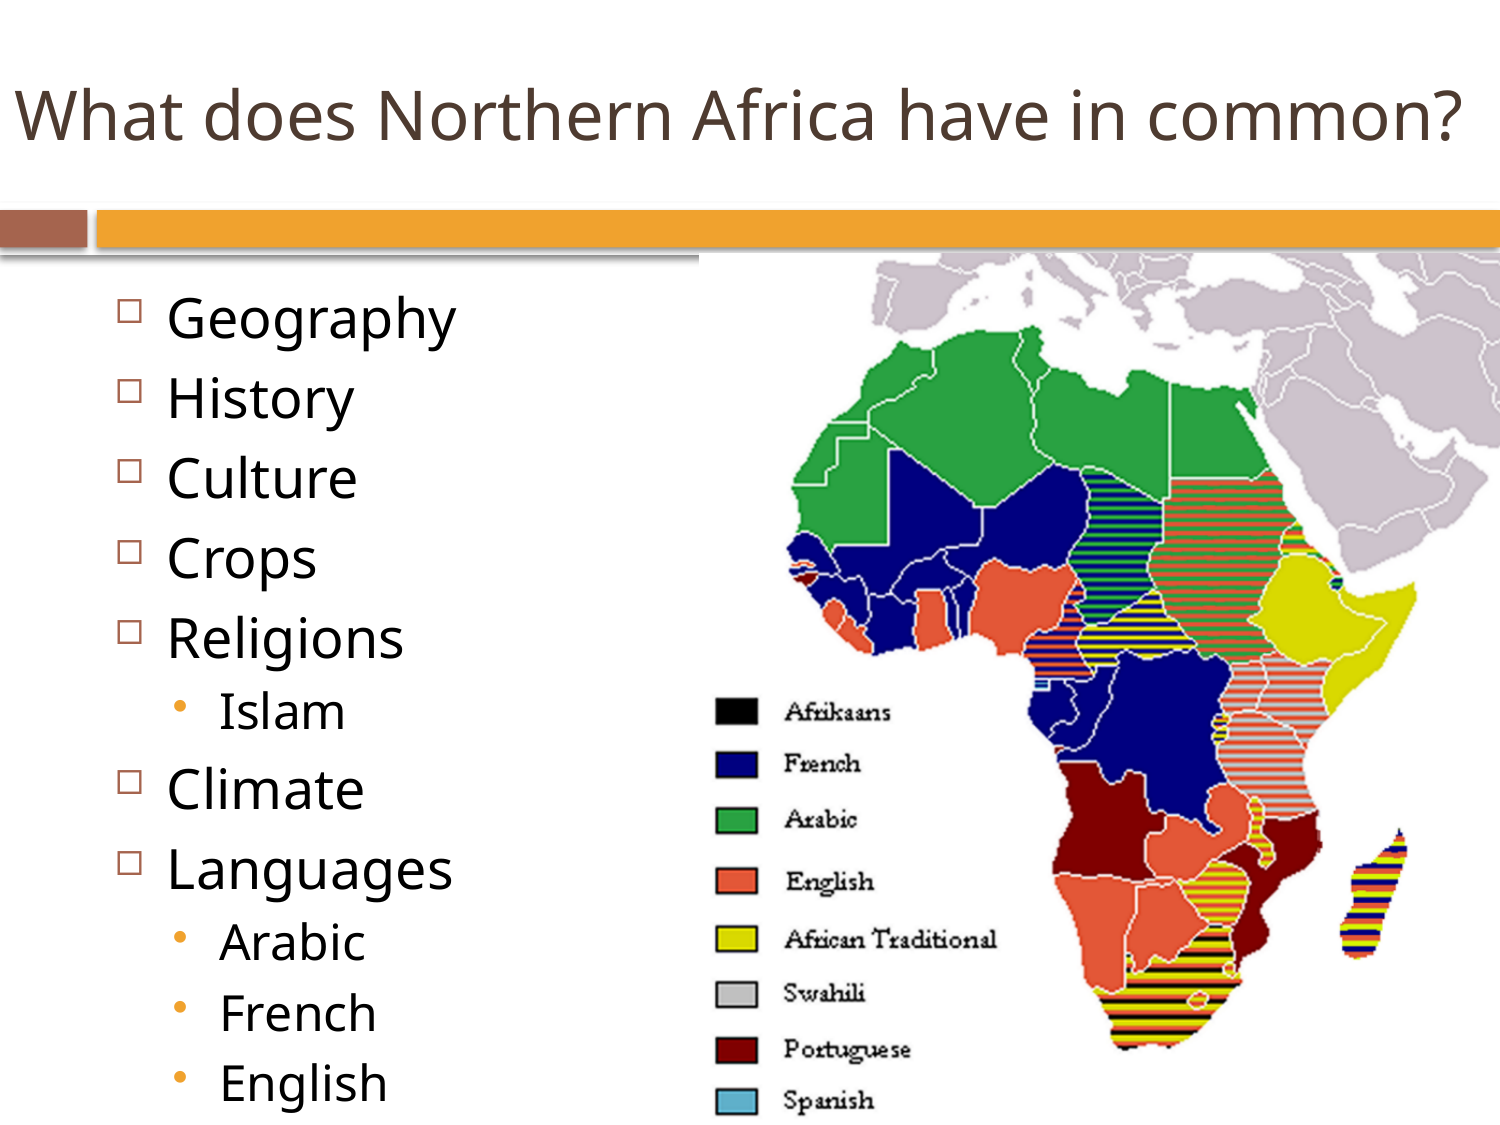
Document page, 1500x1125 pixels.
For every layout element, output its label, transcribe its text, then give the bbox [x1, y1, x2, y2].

picture [699, 252, 1500, 1125]
list Geography History Culture Crops Religions Islam Climate Languages Arabic French English [99, 275, 693, 1125]
title What does Northern Africa have in common? [0, 37, 1500, 188]
